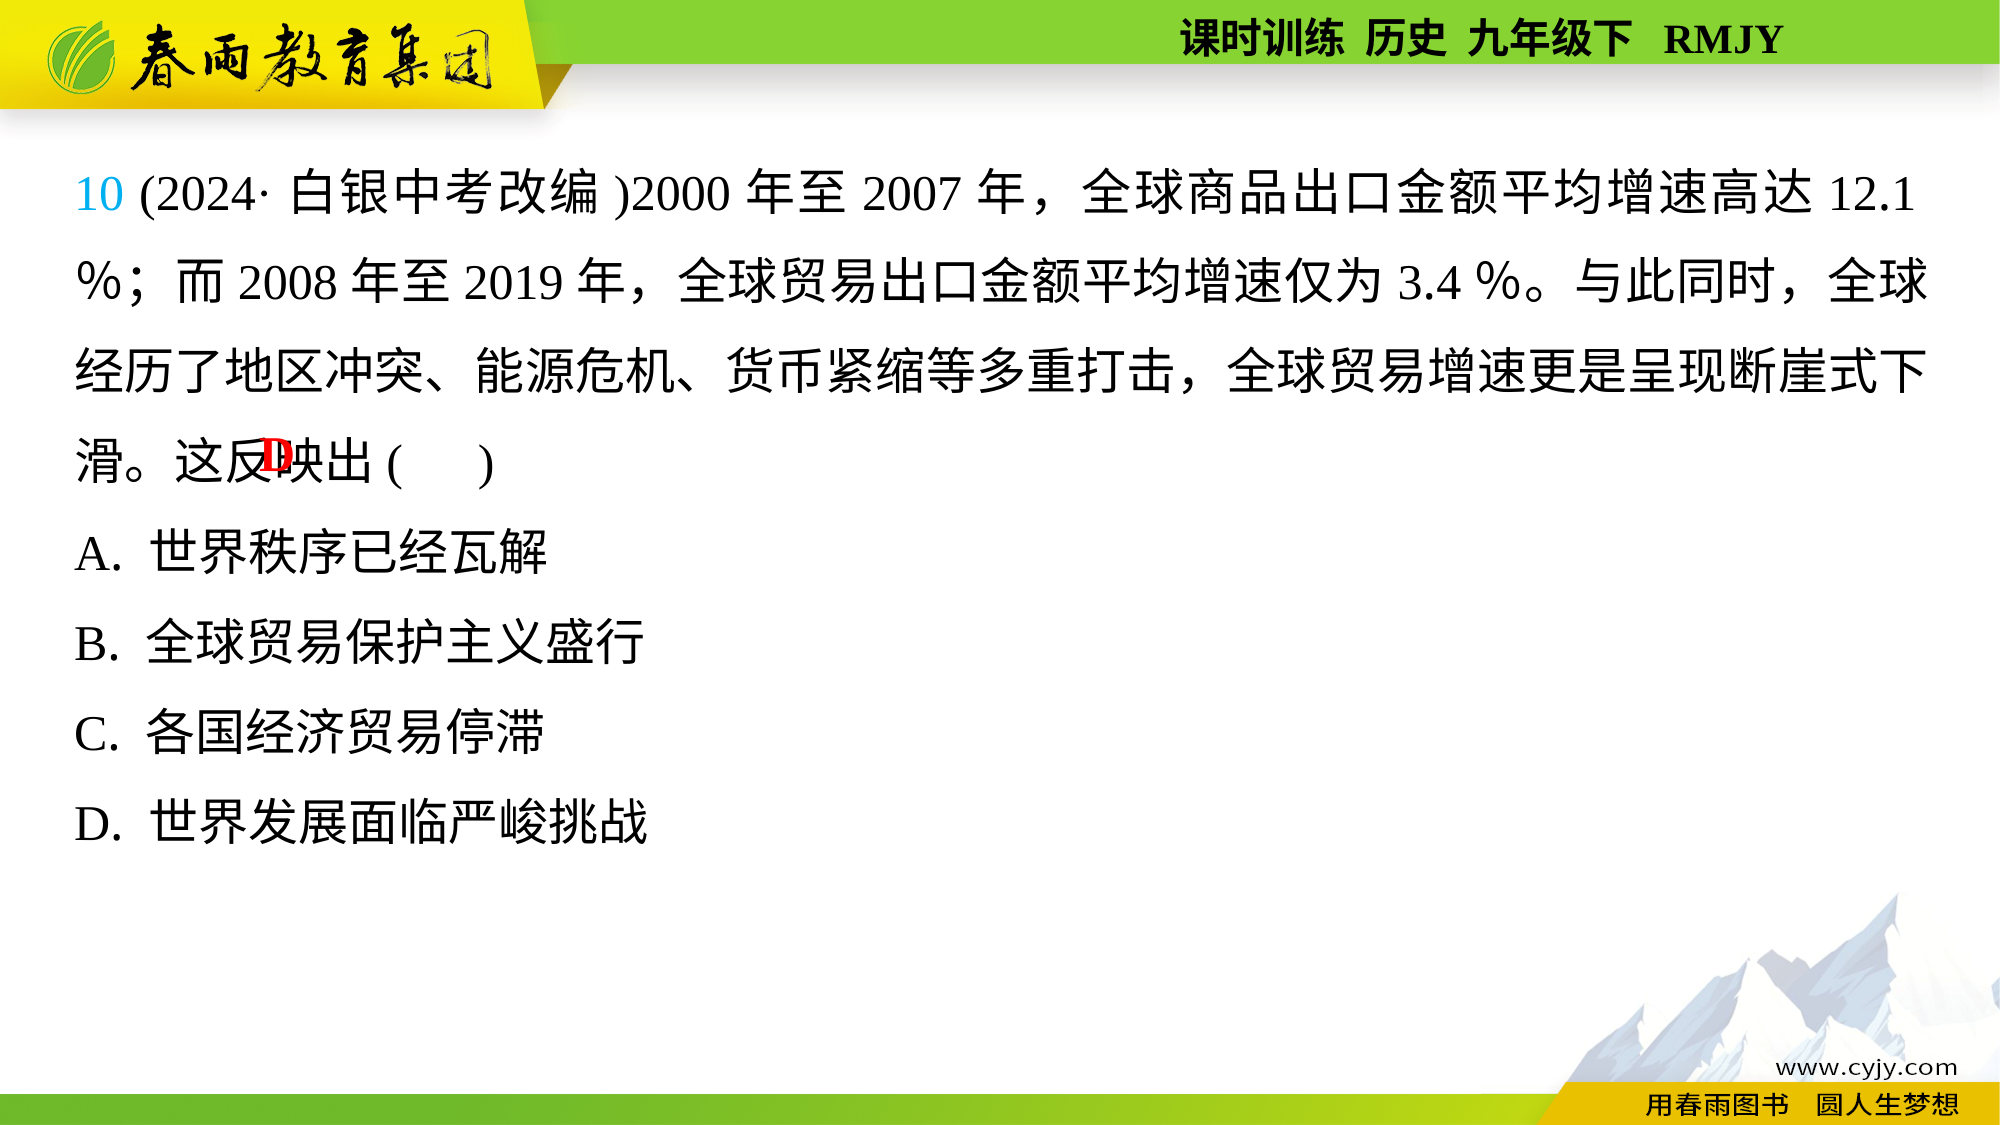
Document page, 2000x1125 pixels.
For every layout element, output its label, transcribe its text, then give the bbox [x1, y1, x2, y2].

picture [0, 0, 2000, 1125]
text_box D [244, 413, 311, 489]
list 10 (2024·白银中考改编)2000年至2007年，全球商品出口金额平均增速高达12.1％；而2008年至2019年，全球贸易出口金额平均增速仅为3.4％。与此同时，全球经历了地区冲突、能源危机、货币紧缩等多重打击，全球贸易增速更是呈现断崖式下滑。这反映出( ) A. 世界秩序已经瓦解 B. 全球贸易保护主义盛行 C. 各国经济贸易停滞 D. 世界发展面临严峻挑战 [59, 122, 1944, 865]
